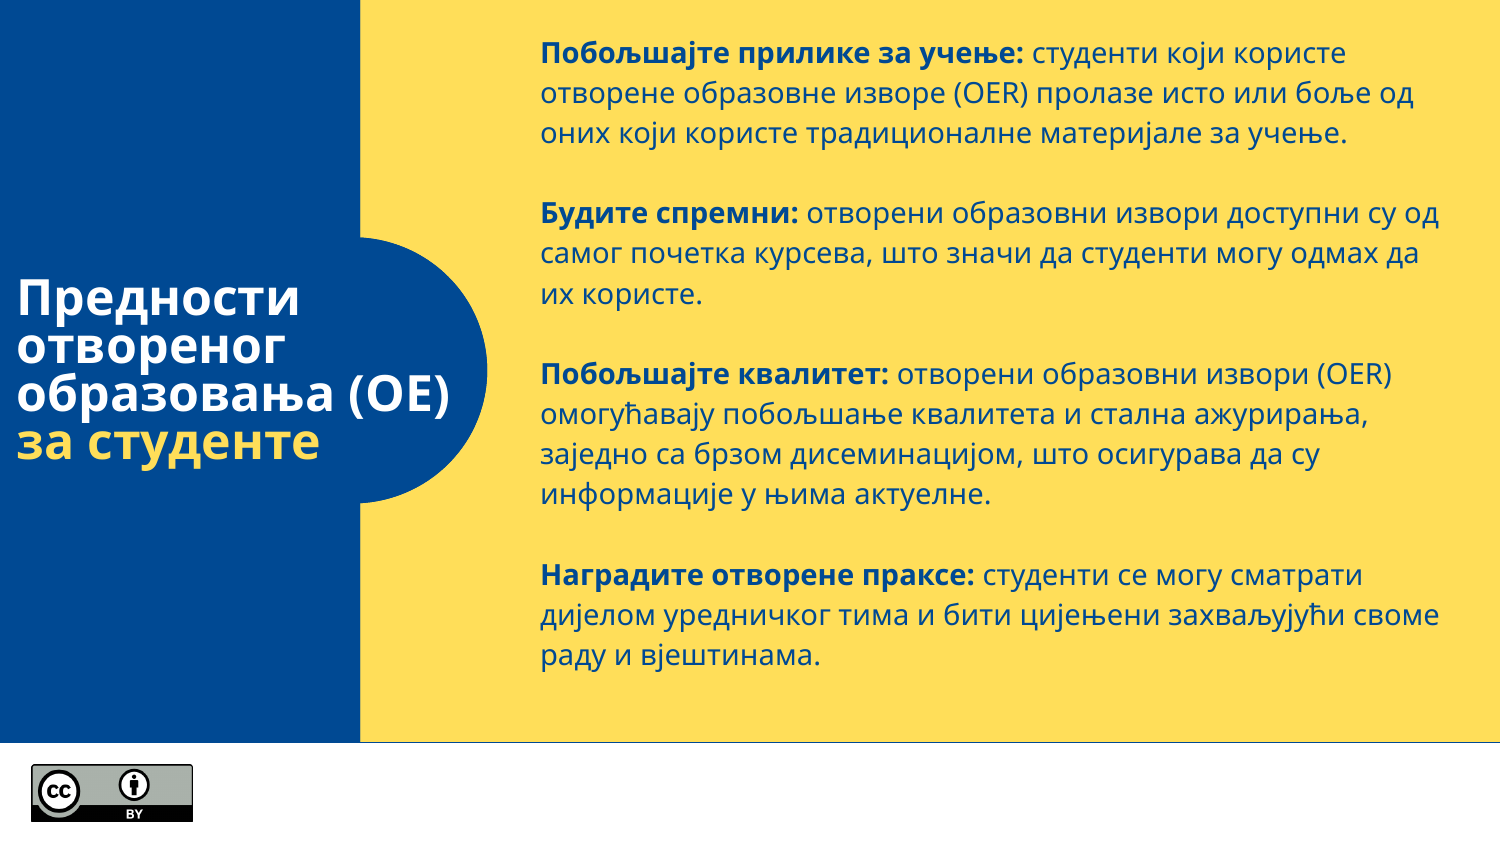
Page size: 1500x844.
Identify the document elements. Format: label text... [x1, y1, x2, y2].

text_box [0, 750, 1500, 844]
text_box Предности отвореног образовања (ОЕ) за студенте [1, 262, 488, 485]
text_box Побољшајте прилике за учење: студенти који користе отворене образовне изворе (OER) пролазе исто или боље од оних који користе традиционалне материјале за учење. Будите спремни: отворени образовни извори доступни су од самог почетка курсева, што значи да студенти могу одмах да их користе. Побољшајте квалитет: отворени образовни извори (OER) омогућавају побољшање квалитета и стална ажурирања, заједно са брзом дисеминацијом, што осигурава да су информације у њима актуелне. Наградите отворене праксе: студенти се могу сматрати дијелом уредничког тима и бити цијењени захваљујући своме раду и вјештинама. [524, 13, 1467, 687]
text_box [274, 237, 431, 262]
text_box [284, 485, 421, 504]
picture [31, 764, 193, 822]
text_box [0, 0, 361, 742]
